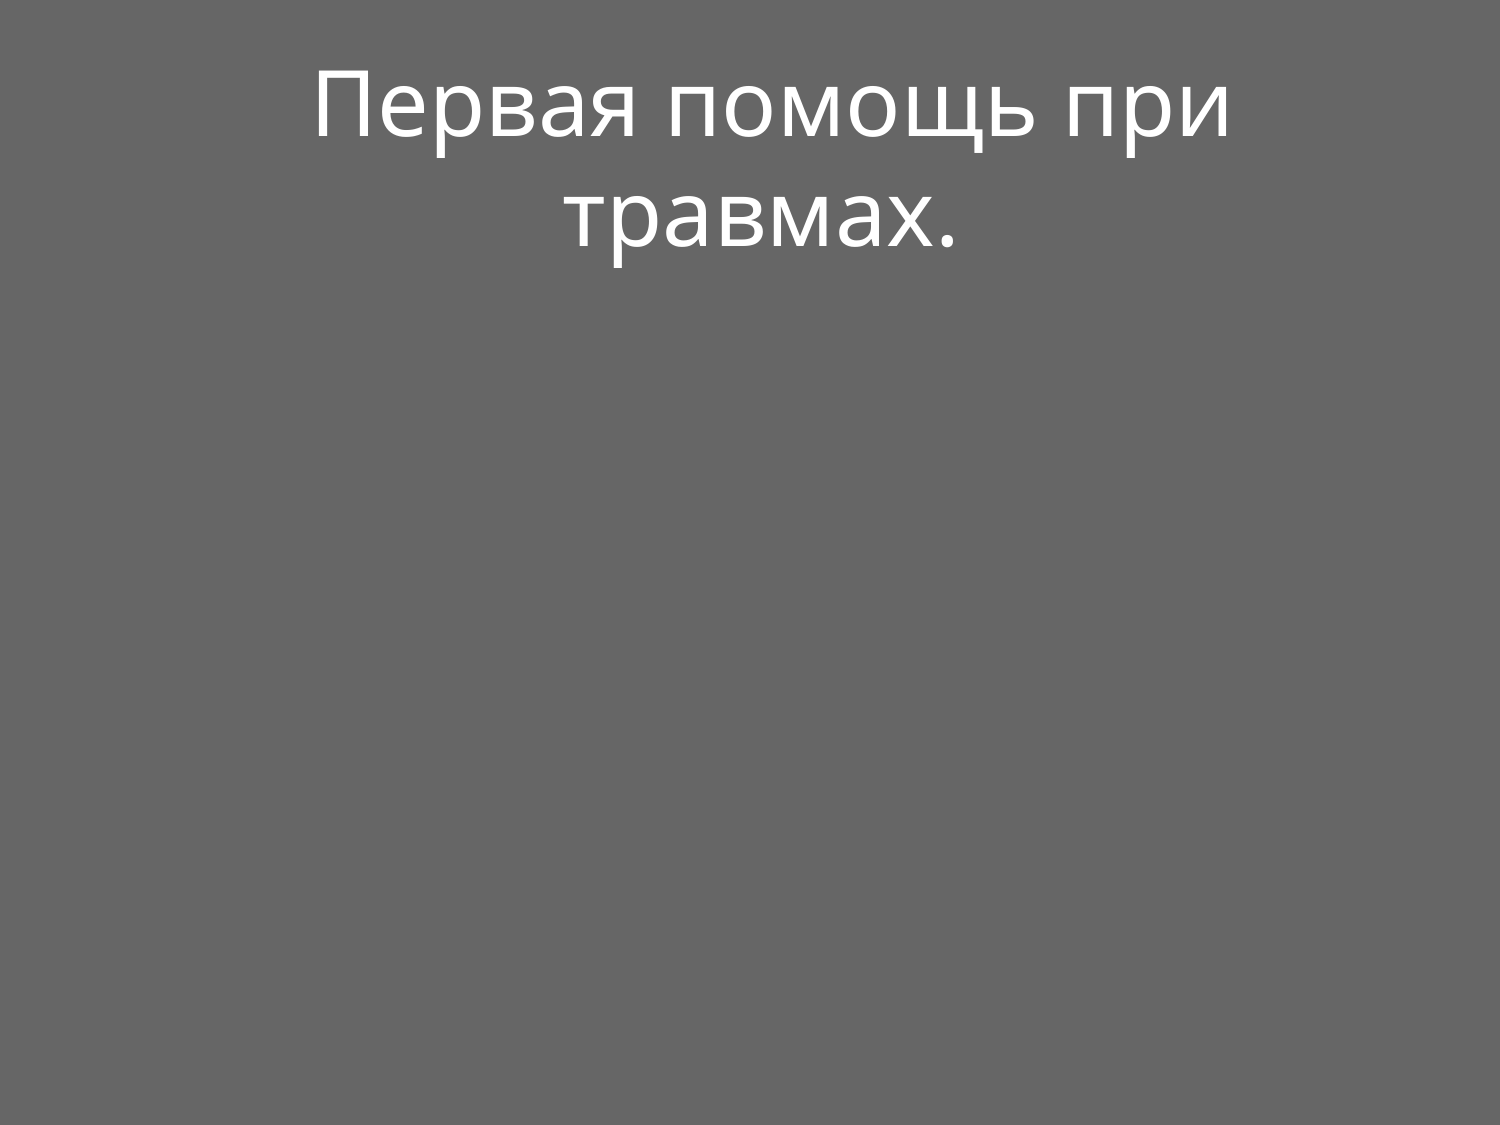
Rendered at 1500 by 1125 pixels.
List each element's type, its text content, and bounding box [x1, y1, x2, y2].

title Первая помощь при травмах. [135, 30, 1411, 279]
